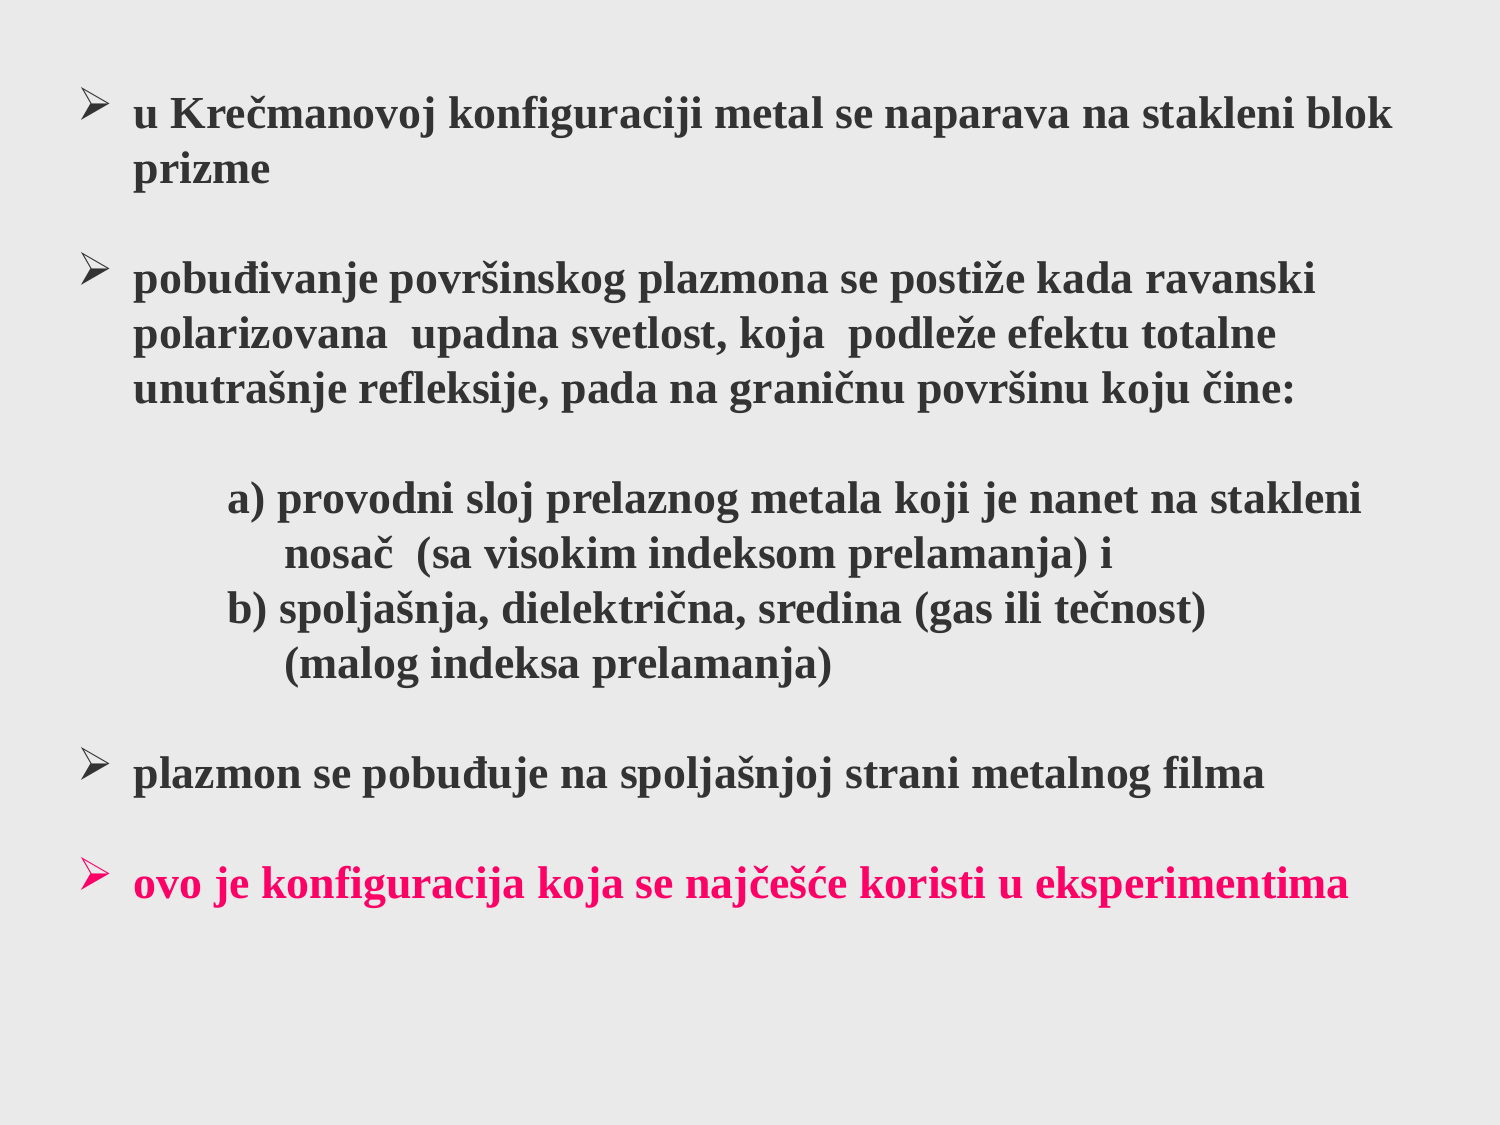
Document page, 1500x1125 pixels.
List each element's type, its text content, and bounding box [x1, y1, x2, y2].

list u Krečmanovoj konfiguraciji metal se naparava na stakleni blok prizme pobuđivanje površinskog plazmona se postiže kada ravanski polarizovana upadna svetlost, koja podleže efektu totalne unutrašnje refleksije, pada na graničnu površinu koju čine: a) provodni sloj prelaznog metala koji je nanet na stakleni nosač (sa visokim indeksom prelamanja) i b) spoljašnja, dielektrična, sredina (gas ili tečnost) (malog indeksa prelamanja) plazmon se pobuđuje na spoljašnjoj strani metalnog filma ovo je konfiguracija koja se najčešće koristi u eksperimentima [62, 75, 1438, 913]
